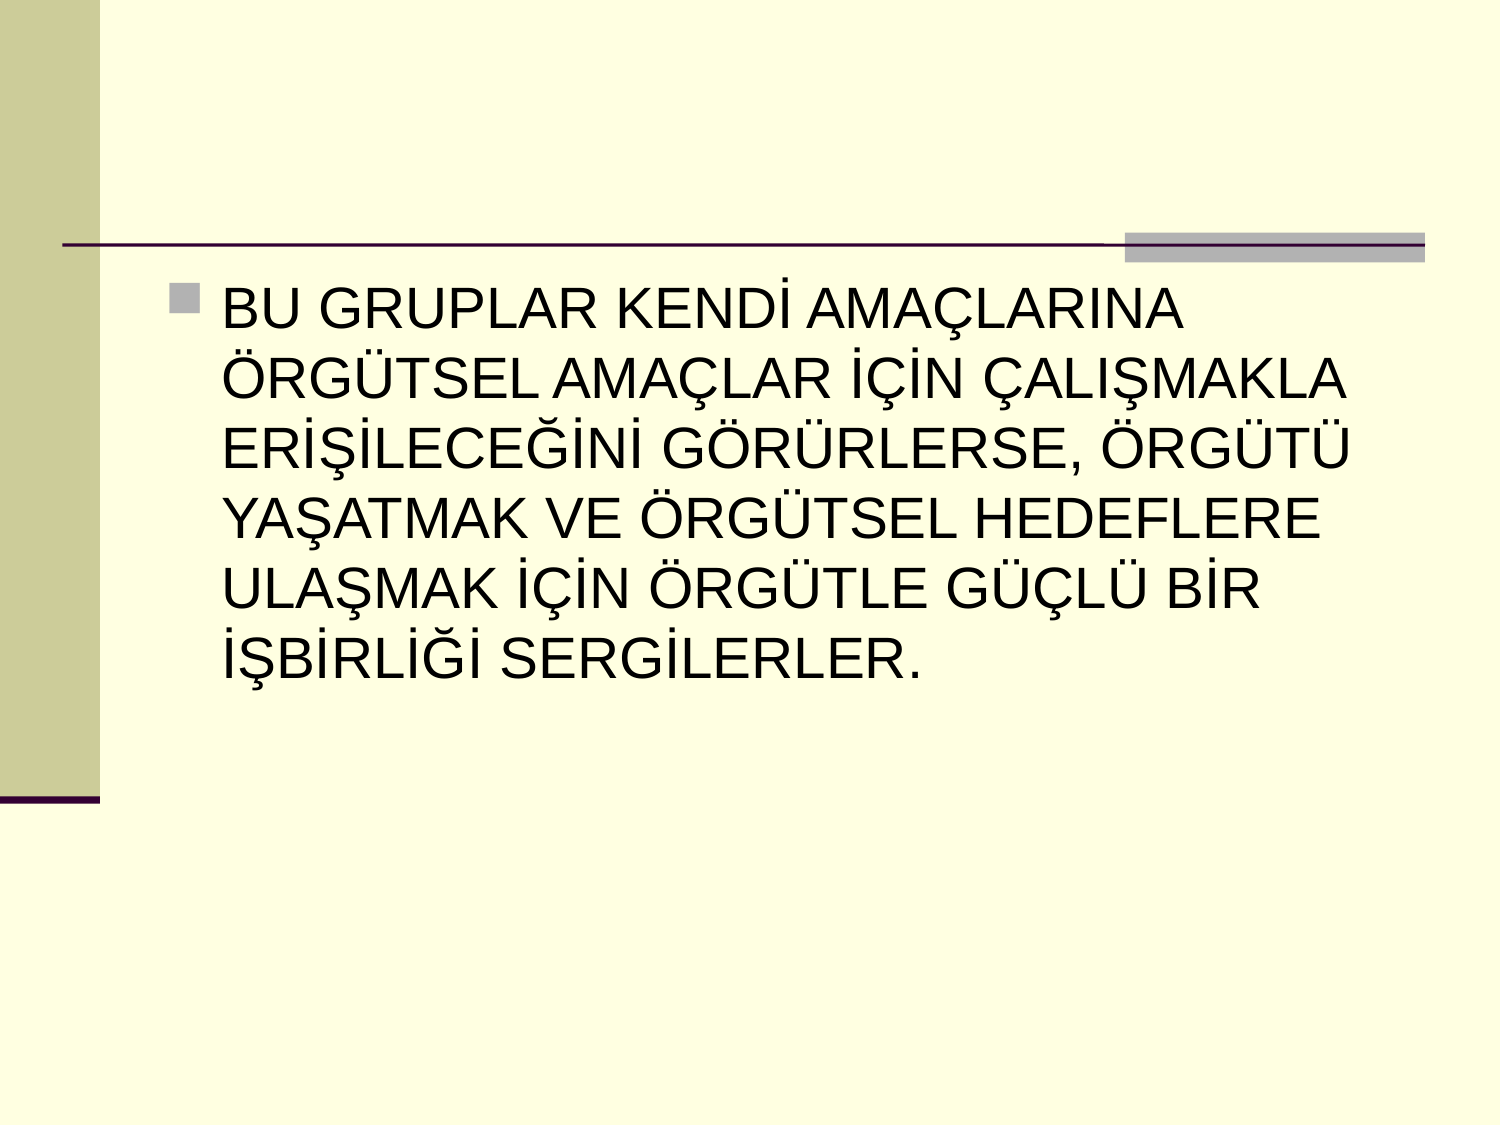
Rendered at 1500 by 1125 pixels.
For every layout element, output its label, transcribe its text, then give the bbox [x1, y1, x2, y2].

list BU GRUPLAR KENDİ AMAÇLARINA ÖRGÜTSEL AMAÇLAR İÇİN ÇALIŞMAKLA ERİŞİLECEĞİNİ GÖRÜRLERSE, ÖRGÜTÜ YAŞATMAK VE ÖRGÜTSEL HEDEFLERE ULAŞMAK İÇİN ÖRGÜTLE GÜÇLÜ BİR İŞBİRLİĞİ SERGİLERLER. [149, 262, 1426, 1006]
